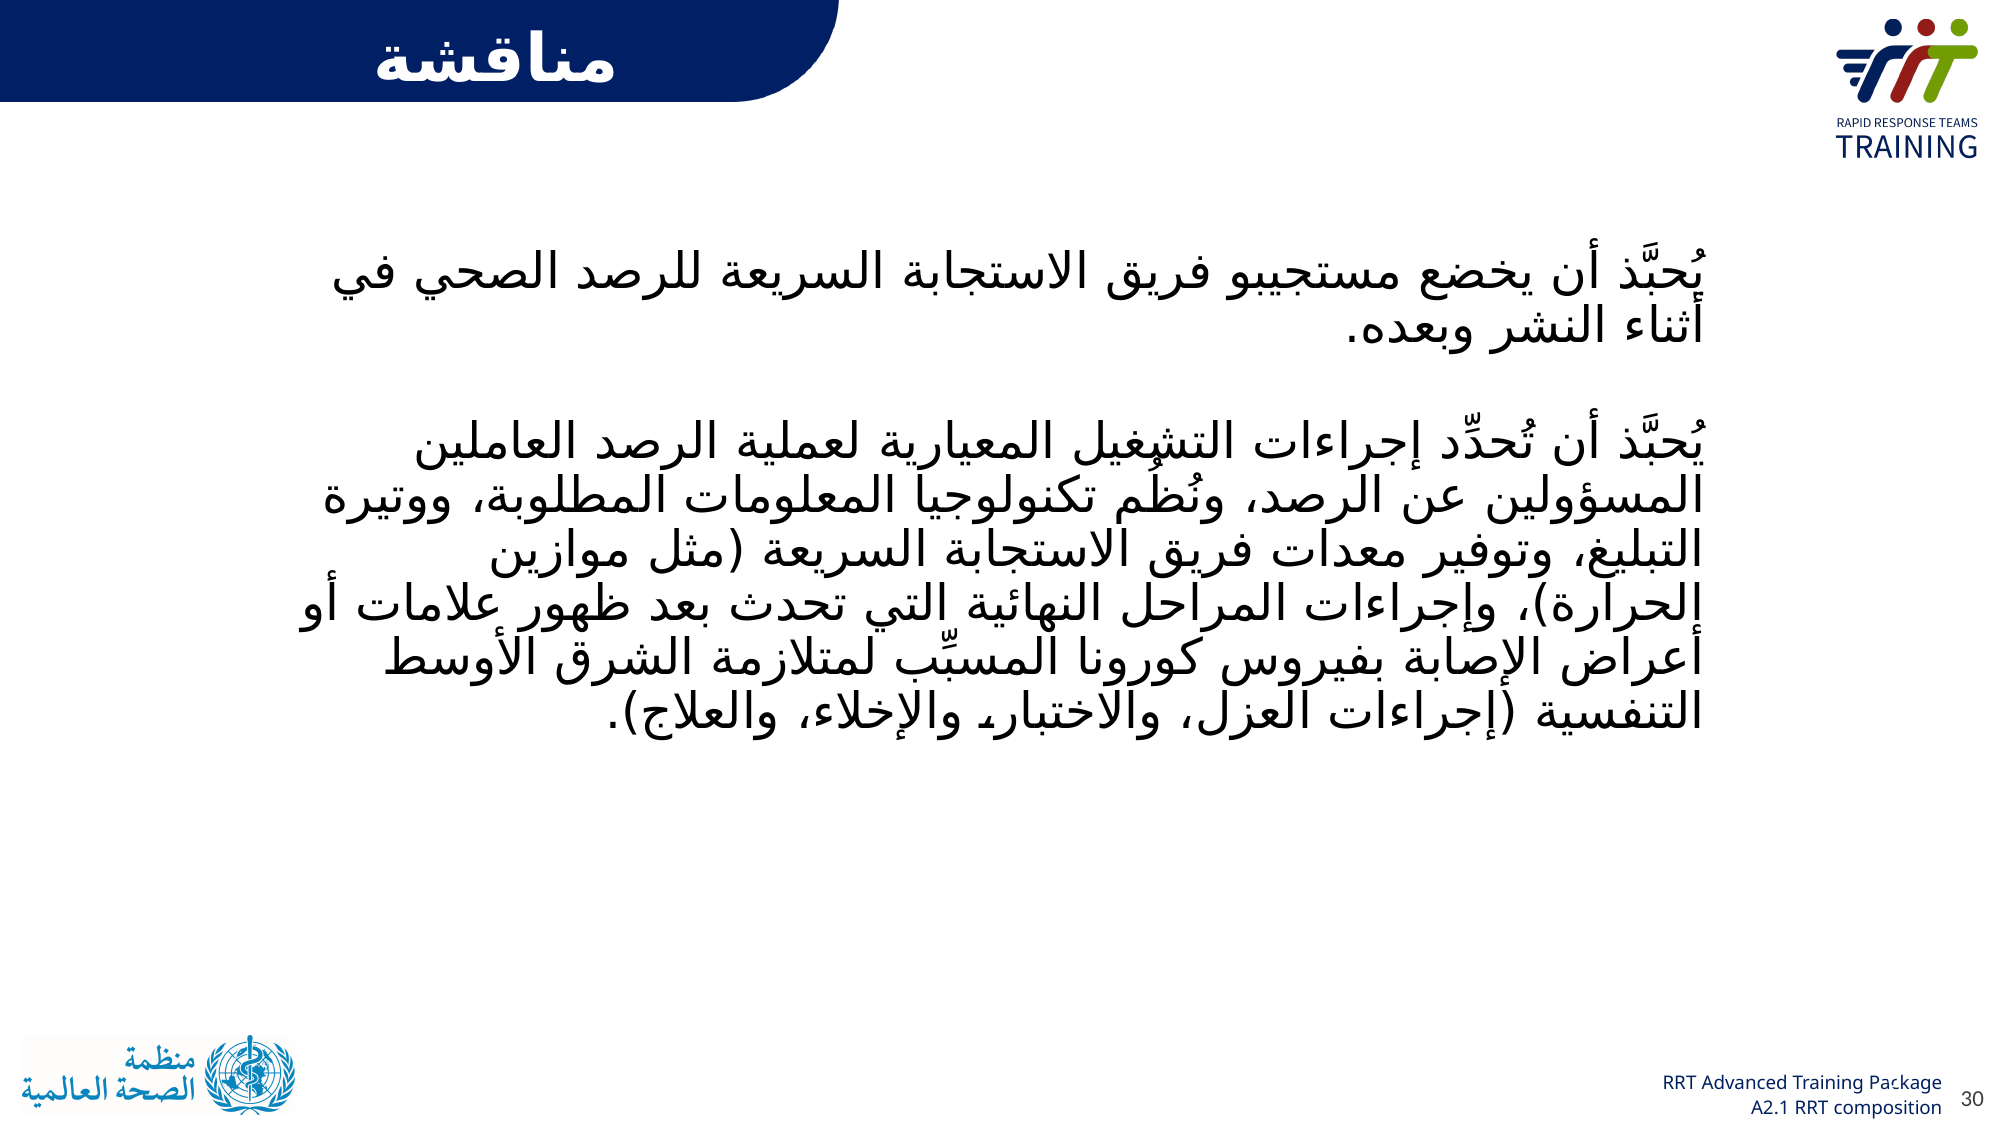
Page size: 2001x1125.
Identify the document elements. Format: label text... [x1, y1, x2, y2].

slide_number 30 [1882, 1037, 1922, 1082]
text_box مناقشة [40, 6, 627, 113]
picture [252, 1050, 258, 1059]
picture [22, 1035, 295, 1115]
picture [1835, 19, 1978, 167]
picture [0, 0, 839, 102]
list يُحبَّذ أن يخضع مستجيبو فريق الاستجابة السريعة للرصد الصحي في أثناء النشر وبعده. يُحبَّذ أن تُحدِّد إجراءات التشغيل المعيارية لعملية الرصد العاملين المسؤولين عن الرصد، ونُظُم تكنولوجيا المعلومات المطلوبة، ووتيرة التبليغ، وتوفير معدات فريق الاستجابة السريعة (مثل موازين الحرارة)، وإجراءات المراحل النهائية التي تحدث بعد ظهور علامات أو أعراض الإصابة بفيروس كورونا المسبِّب لمتلازمة الشرق الأوسط التنفسية (إجراءات العزل، والاختبار، والإخلاء، والعلاج). [294, 180, 1706, 945]
